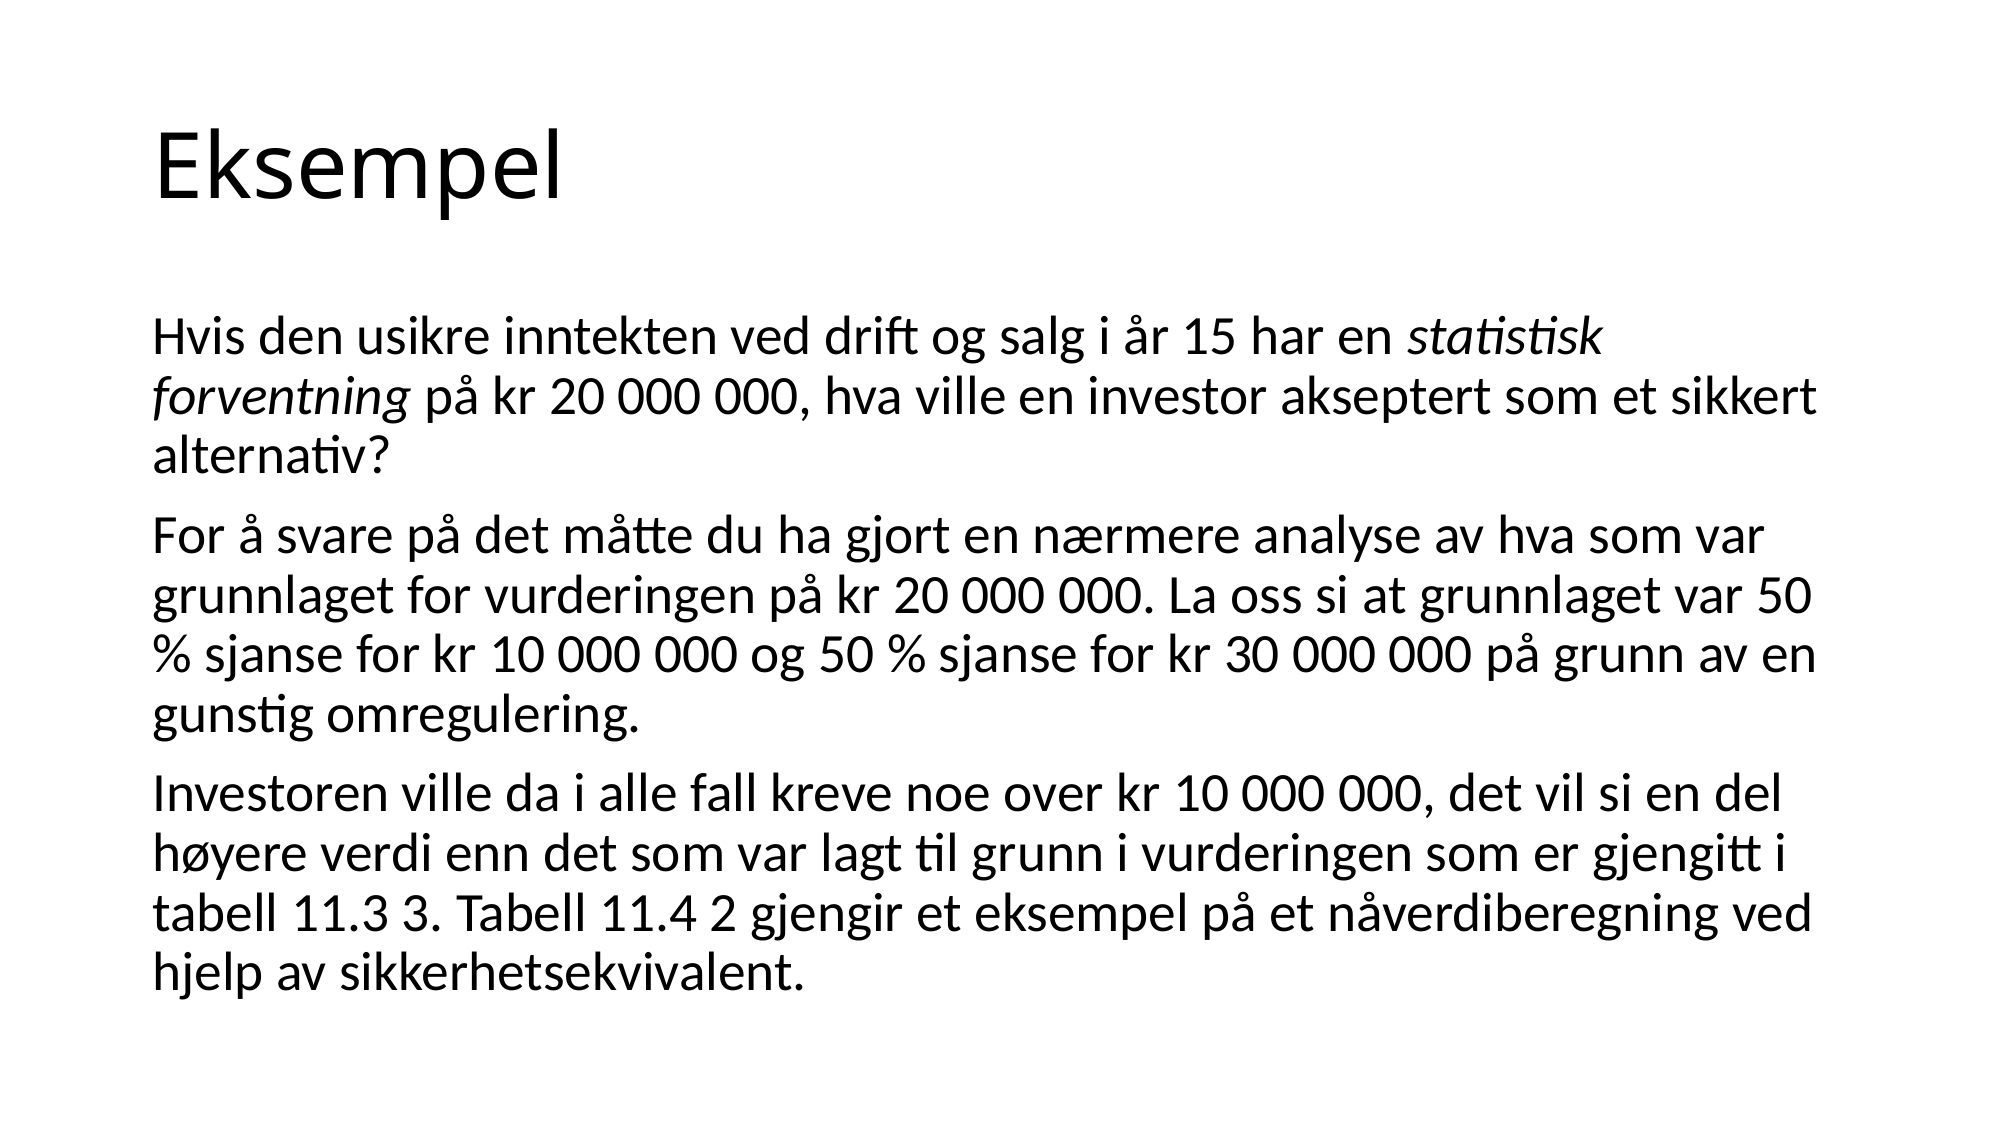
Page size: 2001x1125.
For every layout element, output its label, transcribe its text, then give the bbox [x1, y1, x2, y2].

list Hvis den usikre inntekten ved drift og salg i år 15 har en statistisk forventning på kr 20 000 000, hva ville en investor akseptert som et sikkert alternativ? For å svare på det måtte du ha gjort en nærmere analyse av hva som var grunnlaget for vurderingen på kr 20 000 000. La oss si at grunnlaget var 50 % sjanse for kr 10 000 000 og 50 % sjanse for kr 30 000 000 på grunn av en gunstig omregulering. Investoren ville da i alle fall kreve noe over kr 10 000 000, det vil si en del høyere verdi enn det som var lagt til grunn i vurderingen som er gjengitt i tabell 11.3 3. Tabell 11.4 2 gjengir et eksempel på et nåverdiberegning ved hjelp av sikkerhetsekvivalent. [137, 299, 1863, 1014]
title Eksempel [137, 59, 1863, 278]
